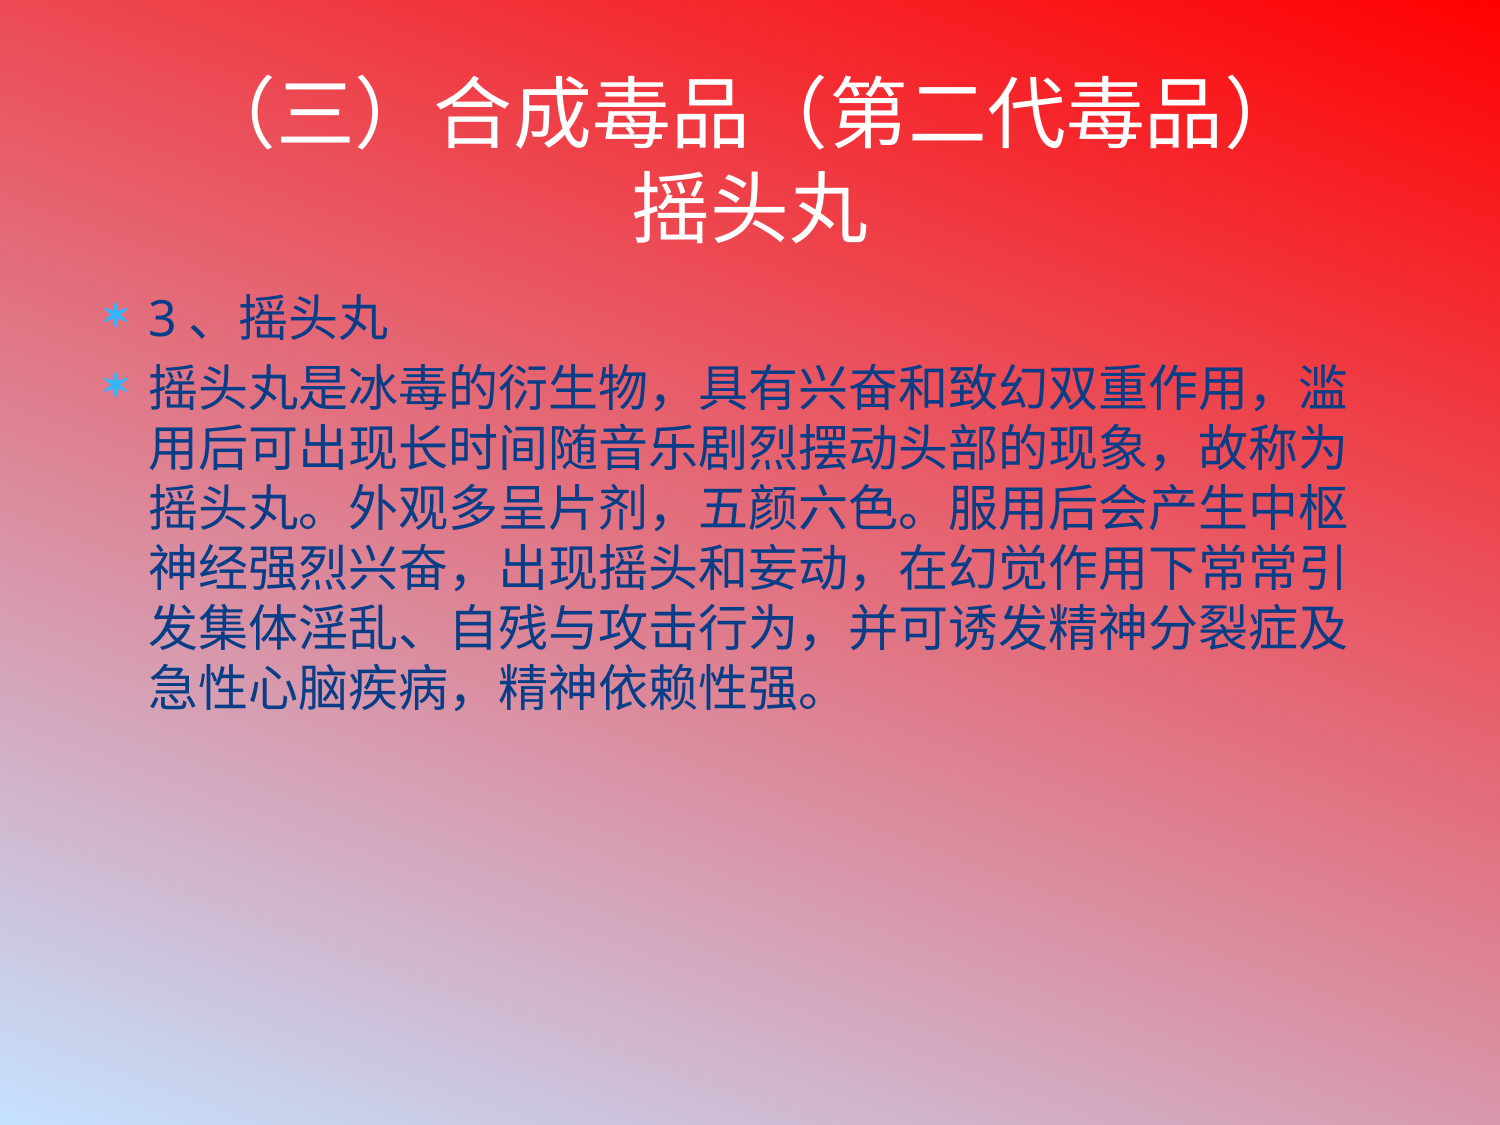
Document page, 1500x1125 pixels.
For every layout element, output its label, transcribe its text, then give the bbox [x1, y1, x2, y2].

list 3、摇头丸 摇头丸是冰毒的衍生物，具有兴奋和致幻双重作用，滥用后可出现长时间随音乐剧烈摆动头部的现象，故称为摇头丸。外观多呈片剂，五颜六色。服用后会产生中枢神经强烈兴奋，出现摇头和妄动，在幻觉作用下常常引发集体淫乱、自残与攻击行为，并可诱发精神分裂症及急性心脑疾病，精神依赖性强。 [88, 278, 1412, 846]
title （三）合成毒品（第二代毒品） 摇头丸 [74, 55, 1426, 262]
